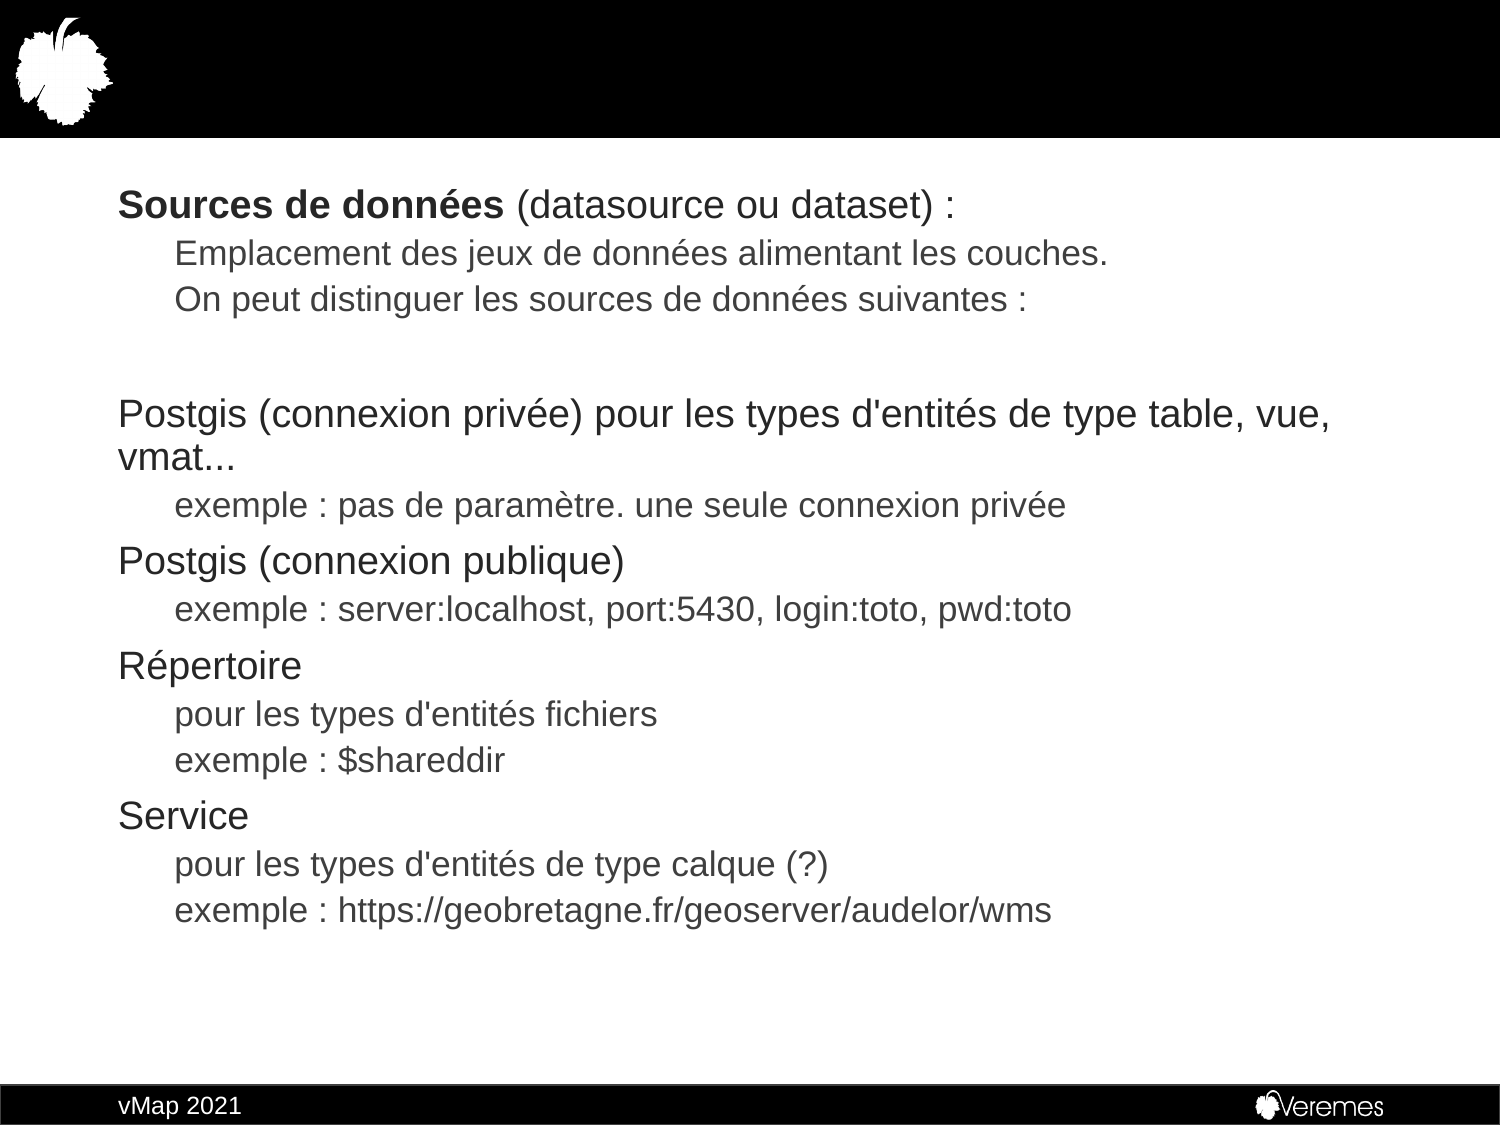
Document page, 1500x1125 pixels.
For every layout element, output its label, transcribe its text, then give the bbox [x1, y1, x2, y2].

picture [1255, 1090, 1383, 1120]
list Sources de données (datasource ou dataset) : Emplacement des jeux de données alimentant les couches. On peut distinguer les sources de données suivantes : Postgis (connexion privée) pour les types d'entités de type table, vue, vmat... exemple : pas de paramètre. une seule connexion privée Postgis (connexion publique) exemple : server:localhost, port:5430, login:toto, pwd:toto Répertoire pour les types d'entités fichiers exemple : $shareddir Service pour les types d'entités de type calque (?) exemple : https://geobretagne.fr/geoserver/audelor/wms [117, 184, 1383, 1018]
picture [15, 17, 113, 126]
